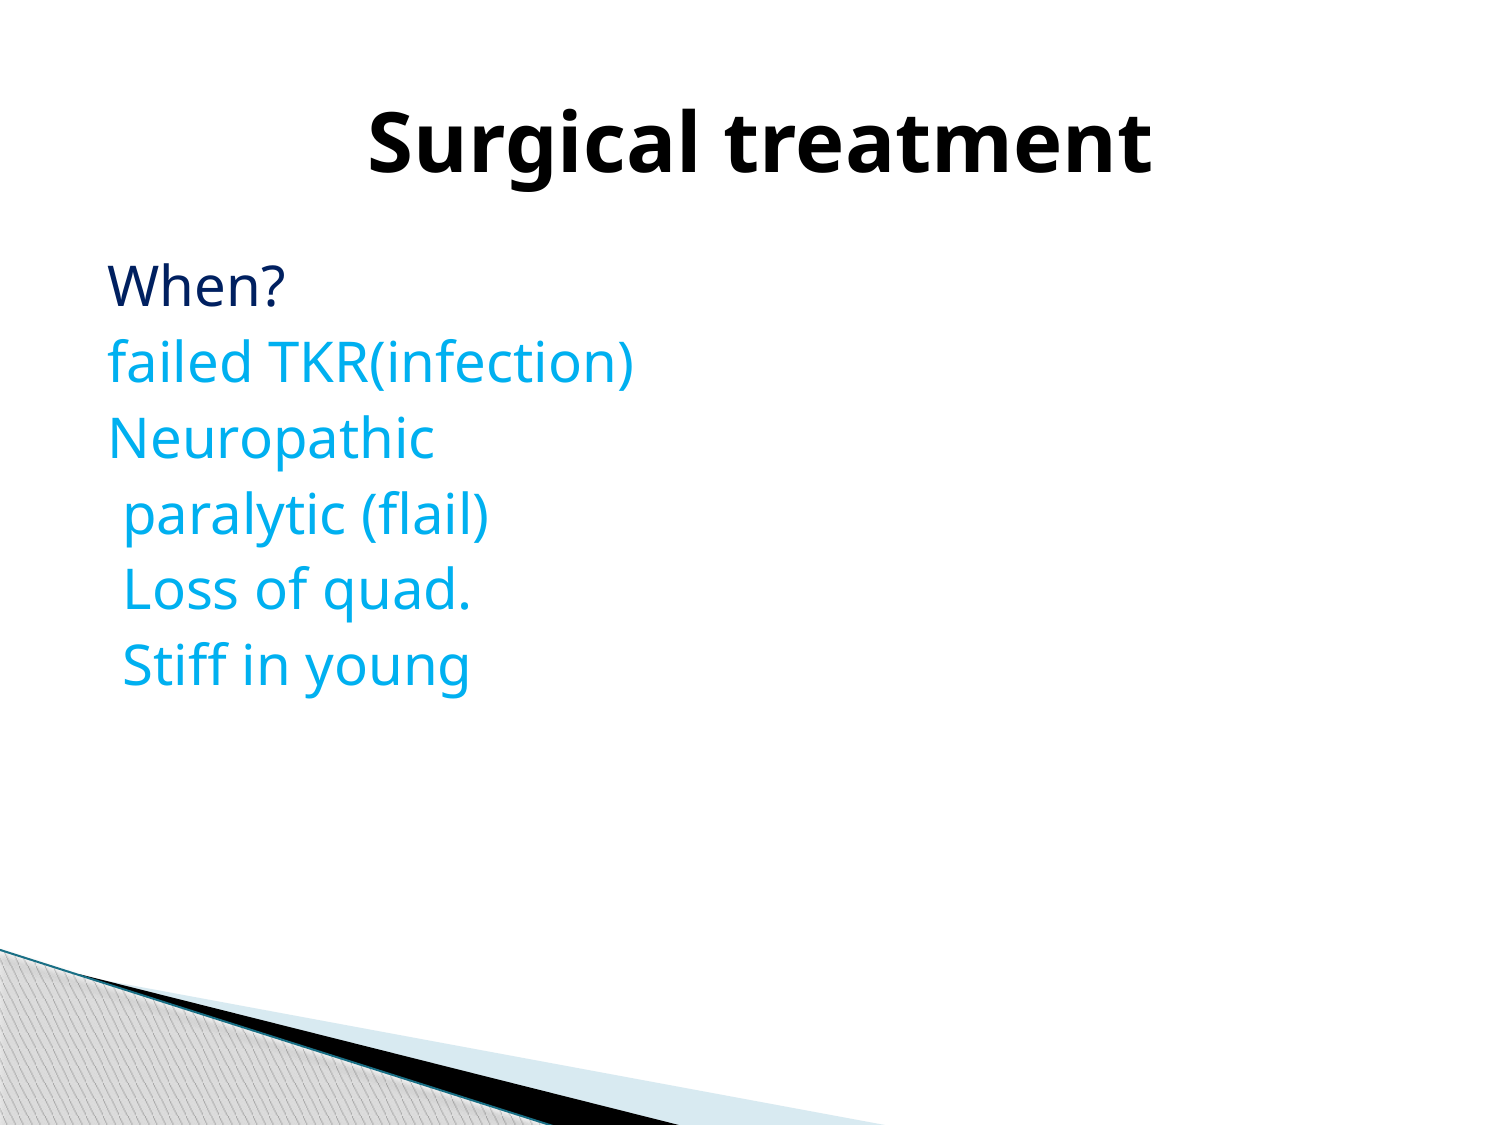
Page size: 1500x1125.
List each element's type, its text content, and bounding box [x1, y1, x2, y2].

title Surgical treatment [75, 45, 1425, 233]
list When? failed TKR(infection) Neuropathic paralytic (flail) Loss of quad. Stiff in young [75, 243, 1425, 986]
